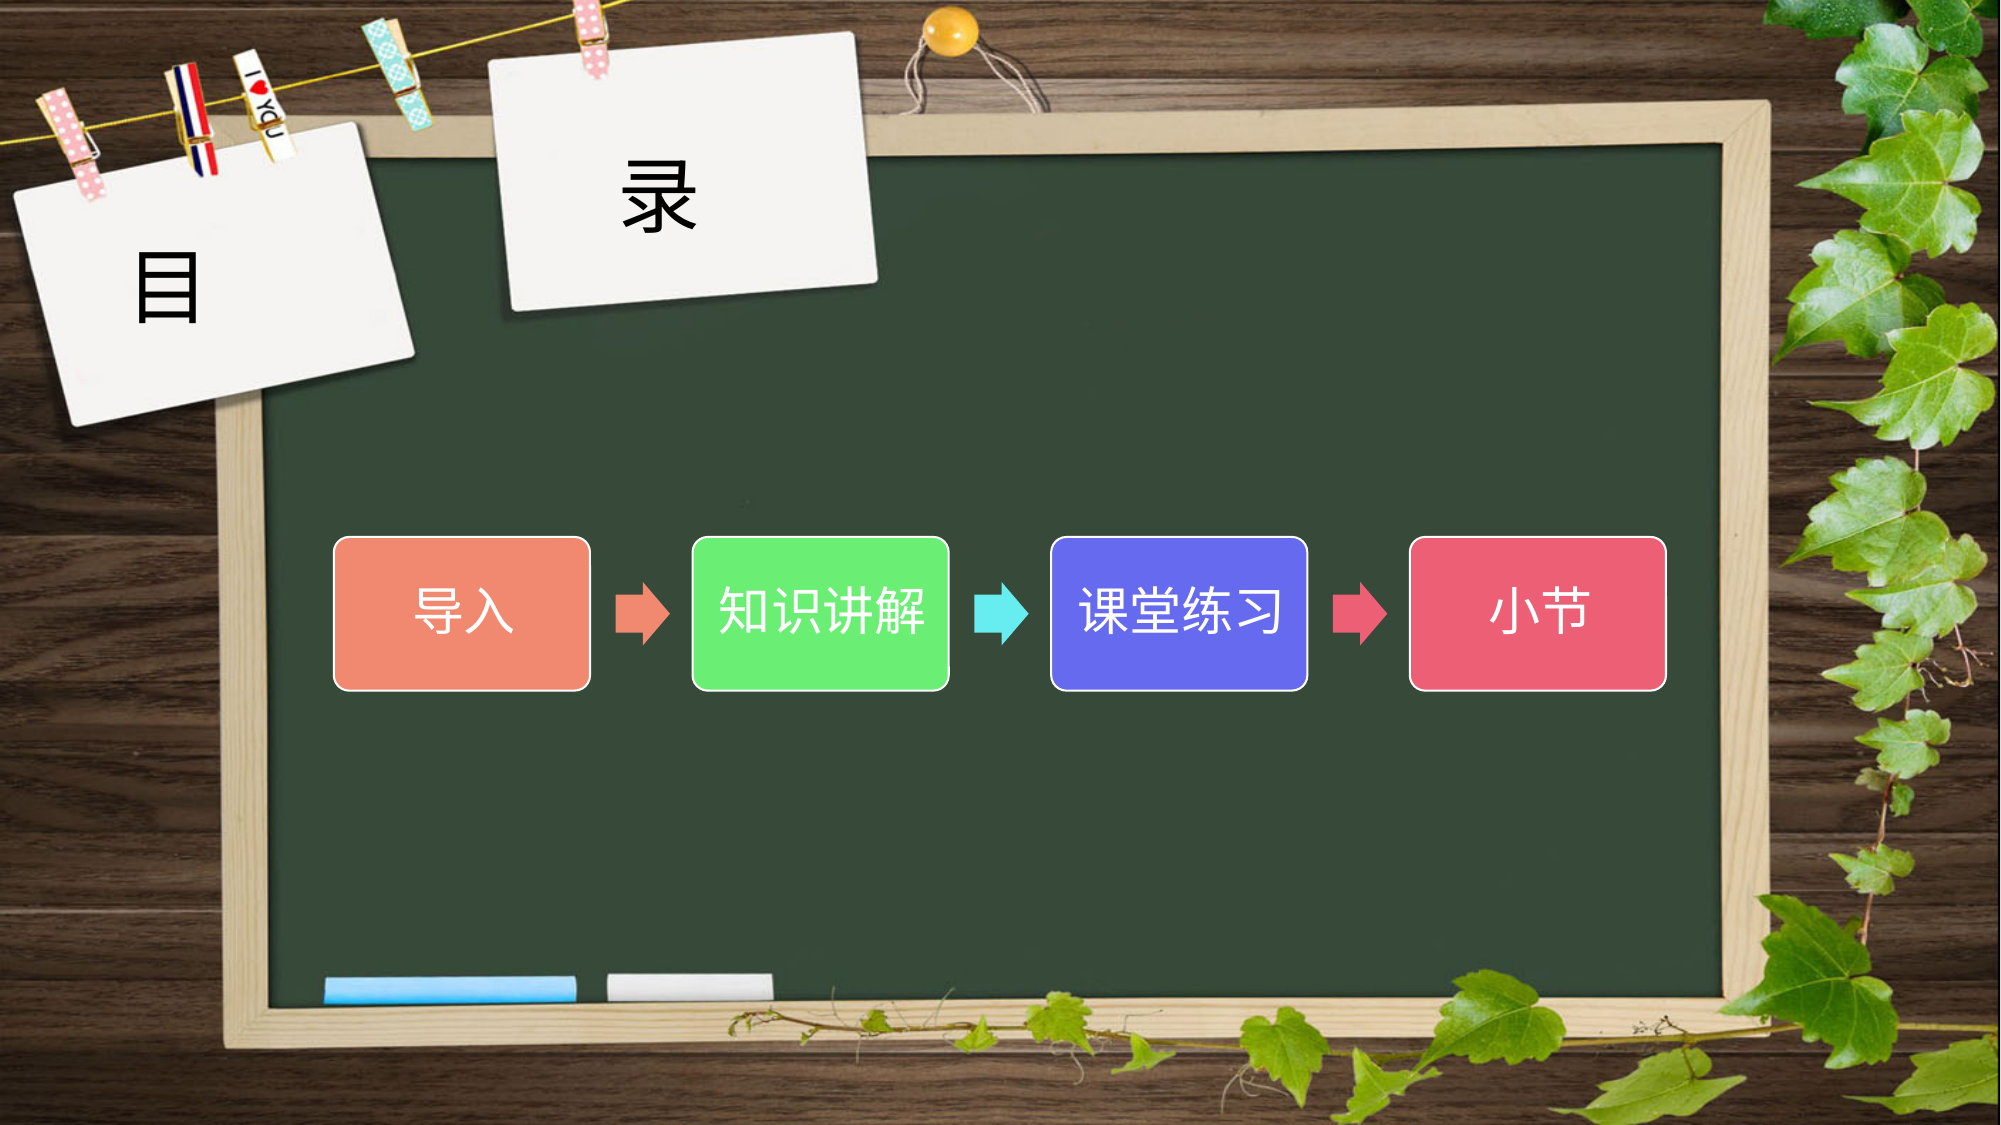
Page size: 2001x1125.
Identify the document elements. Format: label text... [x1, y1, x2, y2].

text_box 目 [112, 226, 334, 341]
slide_number [1456, 1035, 1900, 1088]
picture [0, 0, 2001, 1125]
text_box 录 [602, 136, 796, 251]
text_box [333, 450, 1667, 777]
